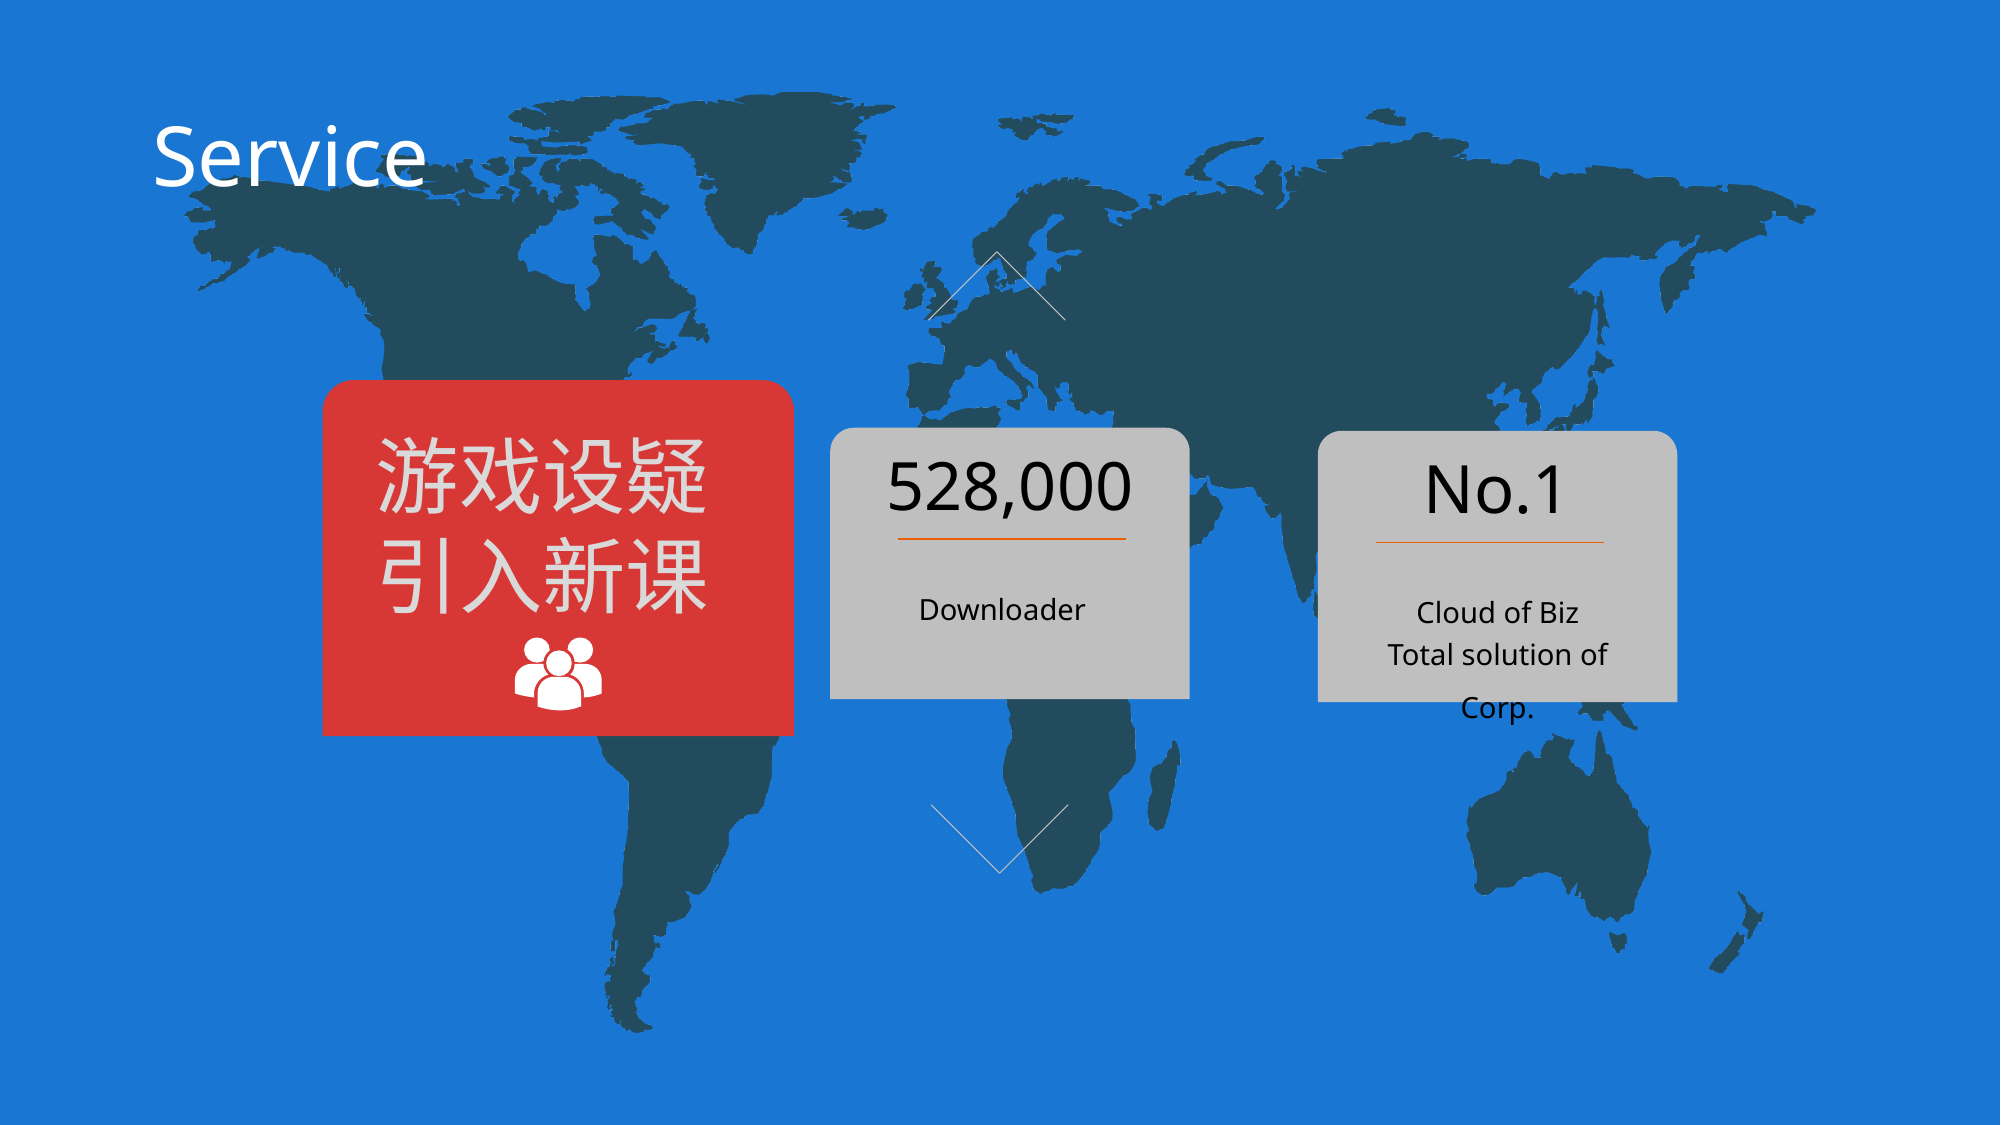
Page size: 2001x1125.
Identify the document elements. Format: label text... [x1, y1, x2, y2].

text_box [829, 426, 1191, 701]
text_box No.1 [1409, 439, 1587, 535]
text_box [321, 378, 796, 738]
text_box 528,000 [871, 436, 1149, 531]
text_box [924, 227, 1022, 345]
text_box 游戏设疑 引入新课 [361, 416, 815, 632]
text_box [1316, 429, 1679, 704]
title Service [137, 106, 1863, 213]
text_box Total solution of Corp. [1335, 611, 1660, 732]
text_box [975, 780, 1073, 898]
picture [184, 213, 1816, 1033]
text_box Downloader [840, 566, 1165, 634]
picture [184, 92, 1816, 106]
text_box Cloud of Biz [1335, 569, 1660, 611]
